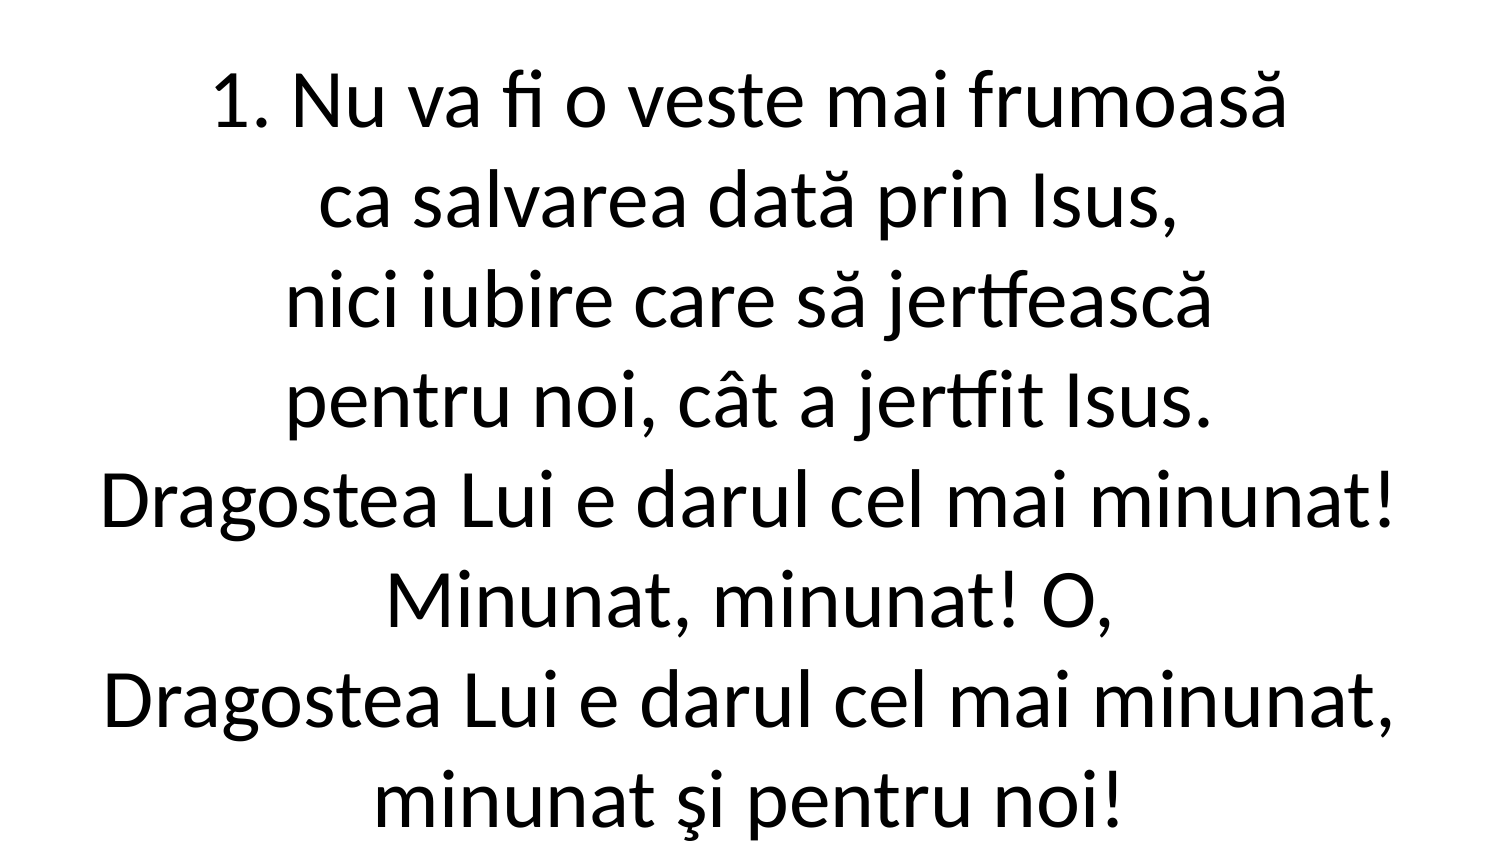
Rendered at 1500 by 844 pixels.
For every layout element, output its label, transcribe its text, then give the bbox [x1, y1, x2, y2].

text_box 1. Nu va fi o veste mai frumoasă ca salvarea dată prin Isus, nici iubire care să jertfească pentru noi, cât a jertfit Isus. Dragostea Lui e darul cel mai minunat! Minunat, minunat! O, Dragostea Lui e darul cel mai minunat, minunat şi pentru noi! [84, 0, 1415, 844]
